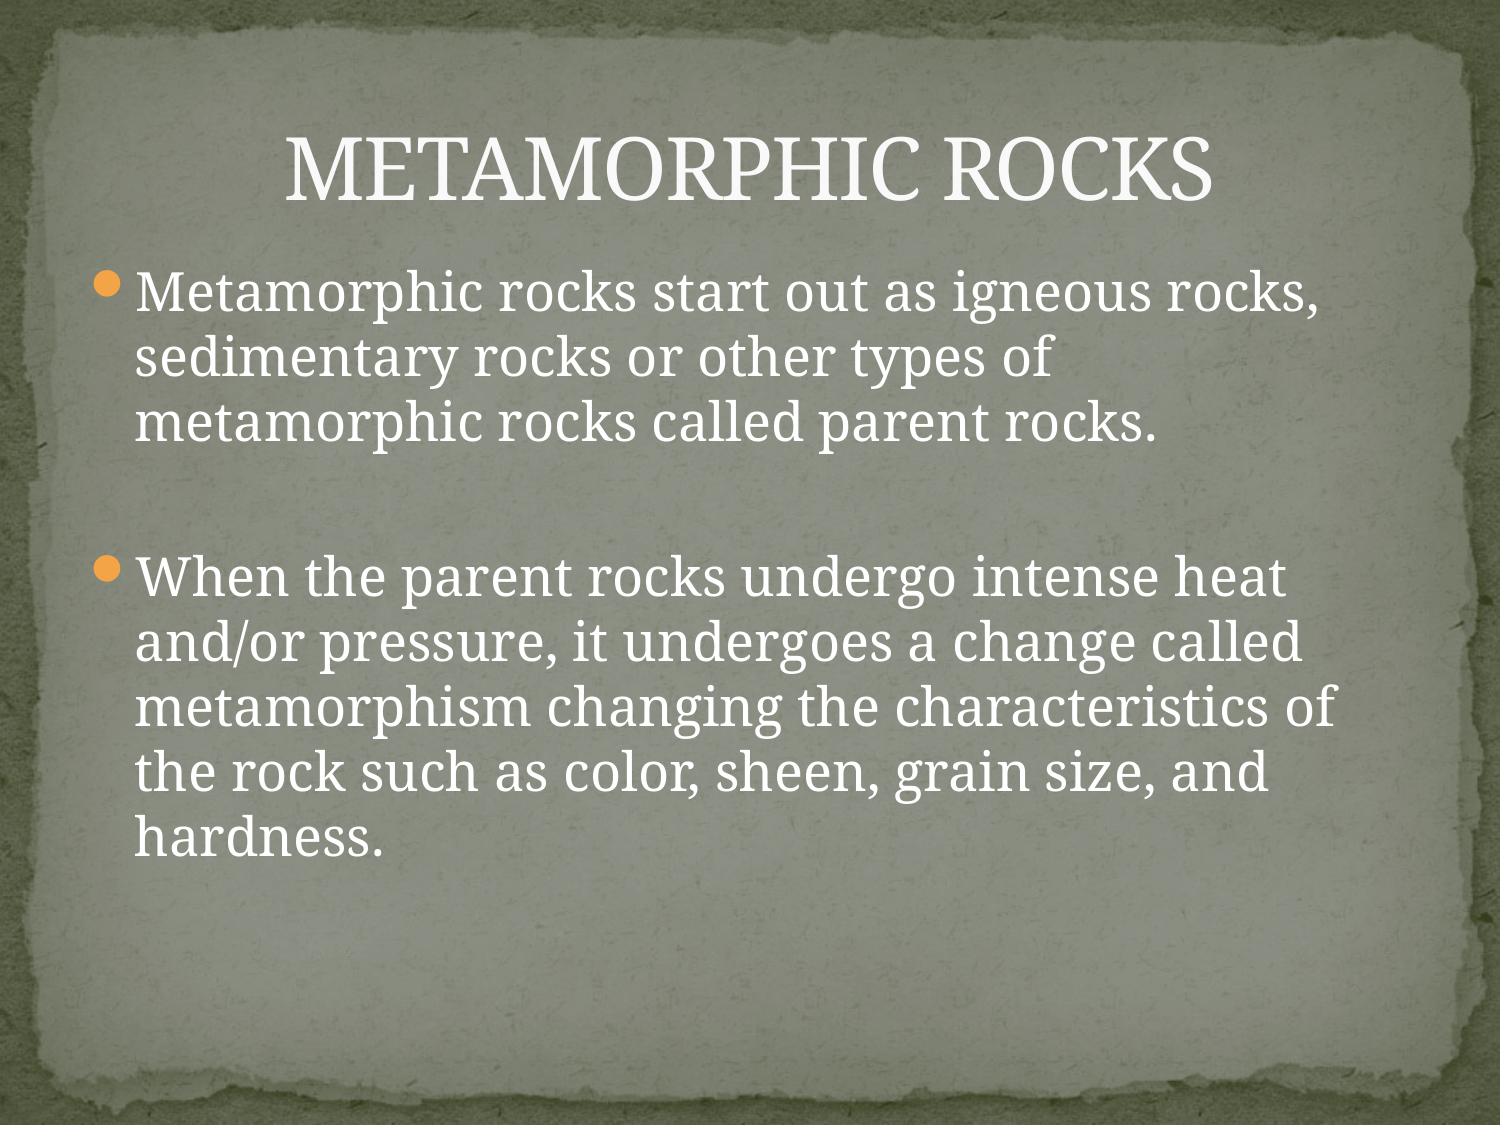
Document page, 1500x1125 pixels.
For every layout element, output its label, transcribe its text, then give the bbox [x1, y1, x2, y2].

list Metamorphic rocks start out as igneous rocks, sedimentary rocks or other types of metamorphic rocks called parent rocks. When the parent rocks undergo intense heat and/or pressure, it undergoes a change called metamorphism changing the characteristics of the rock such as color, sheen, grain size, and hardness. [75, 249, 1425, 1000]
title METAMORPHIC ROCKS [74, 24, 1425, 225]
